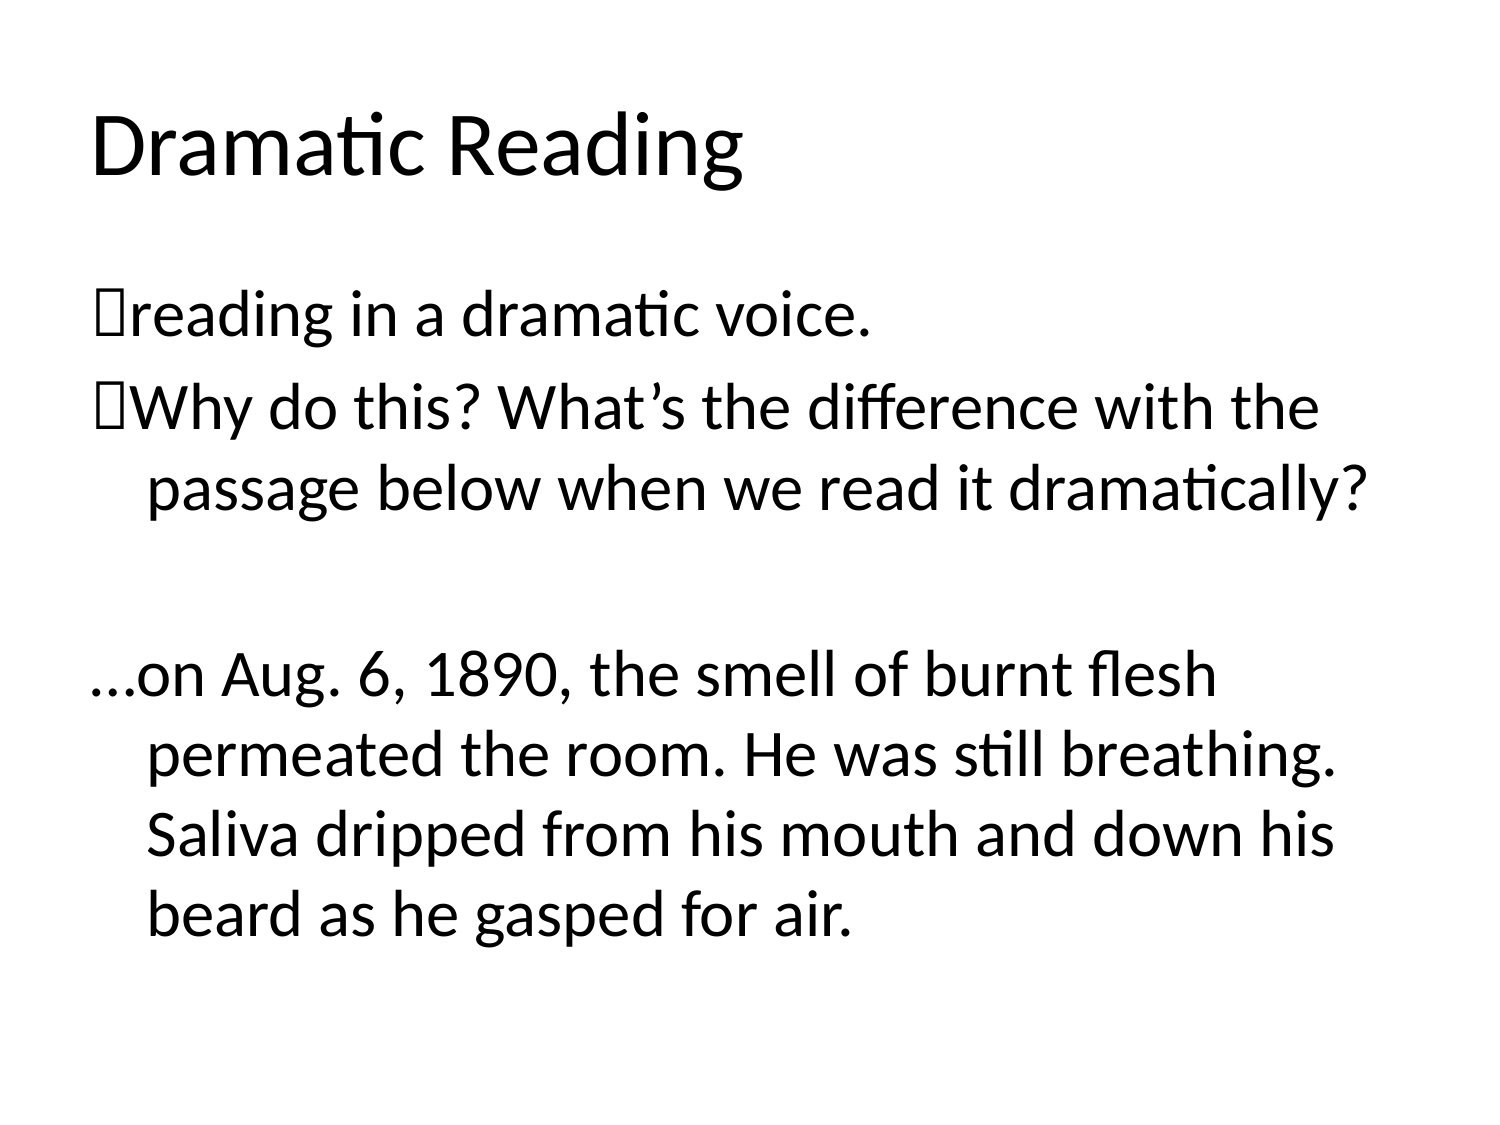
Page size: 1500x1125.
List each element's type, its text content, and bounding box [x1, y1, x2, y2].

title Dramatic Reading [75, 45, 1425, 233]
list reading in a dramatic voice. Why do this? What’s the difference with the passage below when we read it dramatically? …on Aug. 6, 1890, the smell of burnt flesh permeated the room. He was still breathing. Saliva dripped from his mouth and down his beard as he gasped for air. [75, 262, 1425, 1005]
